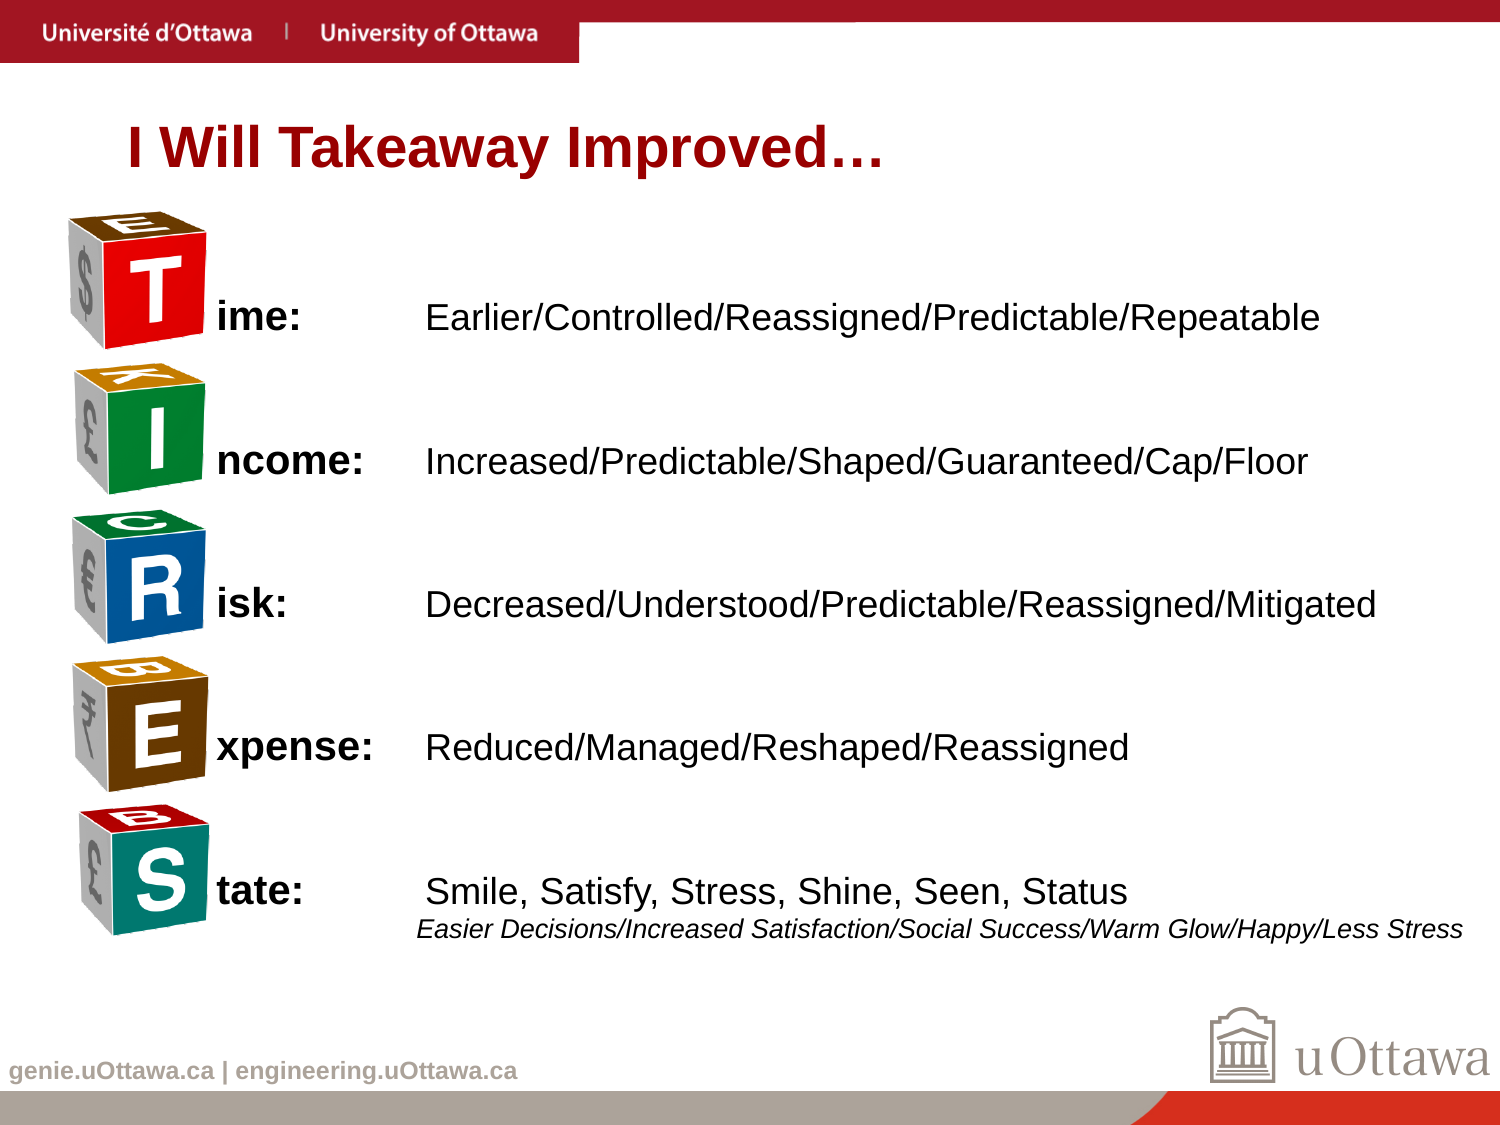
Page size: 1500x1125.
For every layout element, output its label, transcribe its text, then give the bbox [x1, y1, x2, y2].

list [64, 207, 209, 350]
picture [0, 1091, 1500, 1125]
picture [71, 652, 211, 794]
picture [0, 0, 1500, 63]
text_box Easier Decisions/Increased Satisfaction/Social Success/Warm Glow/Happy/Less Stress [401, 904, 1500, 952]
picture [68, 505, 210, 649]
title I Will Takeaway Improved… [112, 101, 1188, 206]
text_box ime: Earlier/Controlled/Reassigned/Predictable/Repeatable ncome: Increased/Predictable/Shaped/Guaranteed/Cap/Floor isk: Decreased/Understood/Predictable/Reassigned/Mitigated xpense: Reduced/Managed/Reshaped/Reassigned tate: Smile, Satisfy, Stress, Shine, Seen, Status [200, 196, 1495, 953]
picture [75, 798, 212, 939]
picture [1210, 1007, 1490, 1083]
picture [67, 354, 210, 501]
